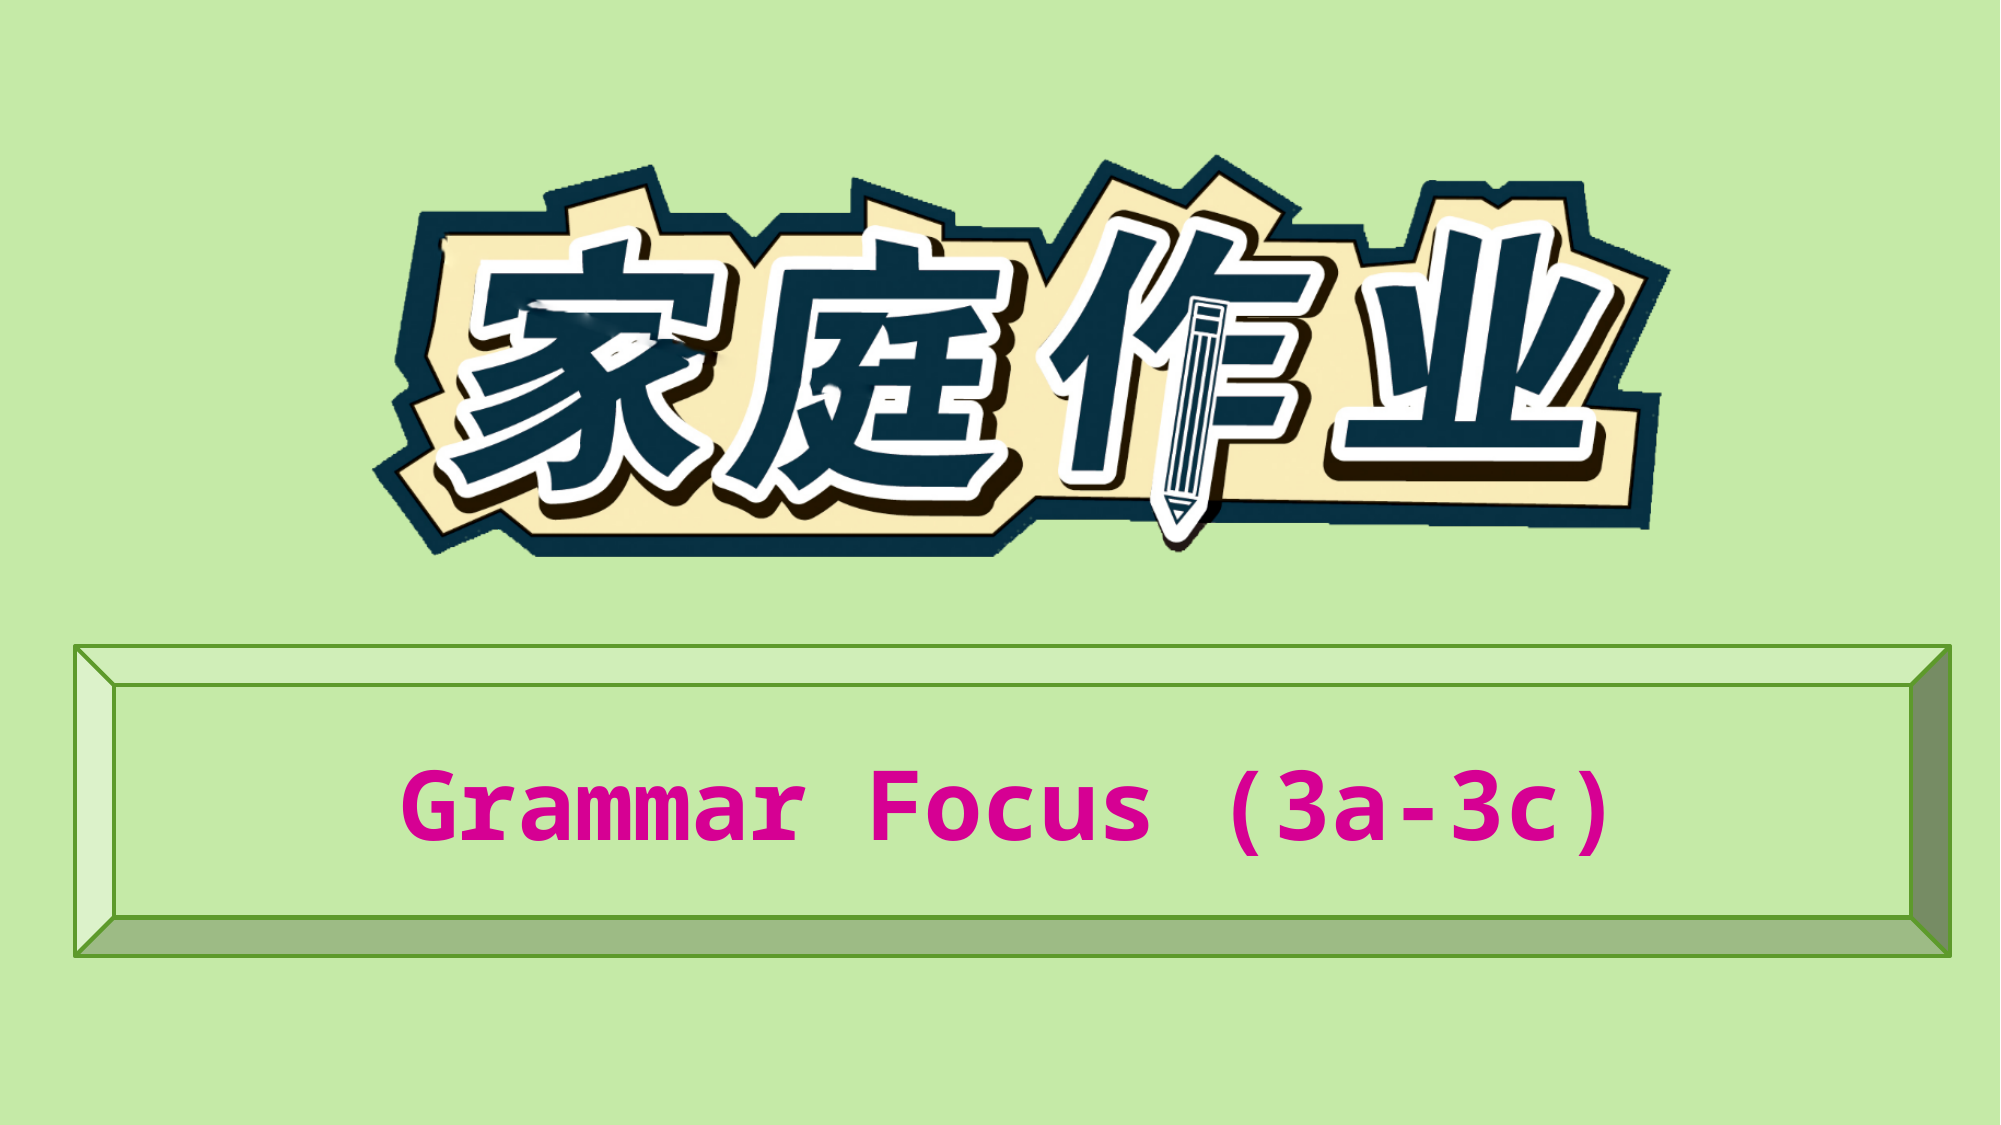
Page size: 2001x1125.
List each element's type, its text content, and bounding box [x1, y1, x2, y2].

picture [369, 87, 1675, 644]
text_box Grammar Focus (3a-3c) [73, 644, 1952, 958]
